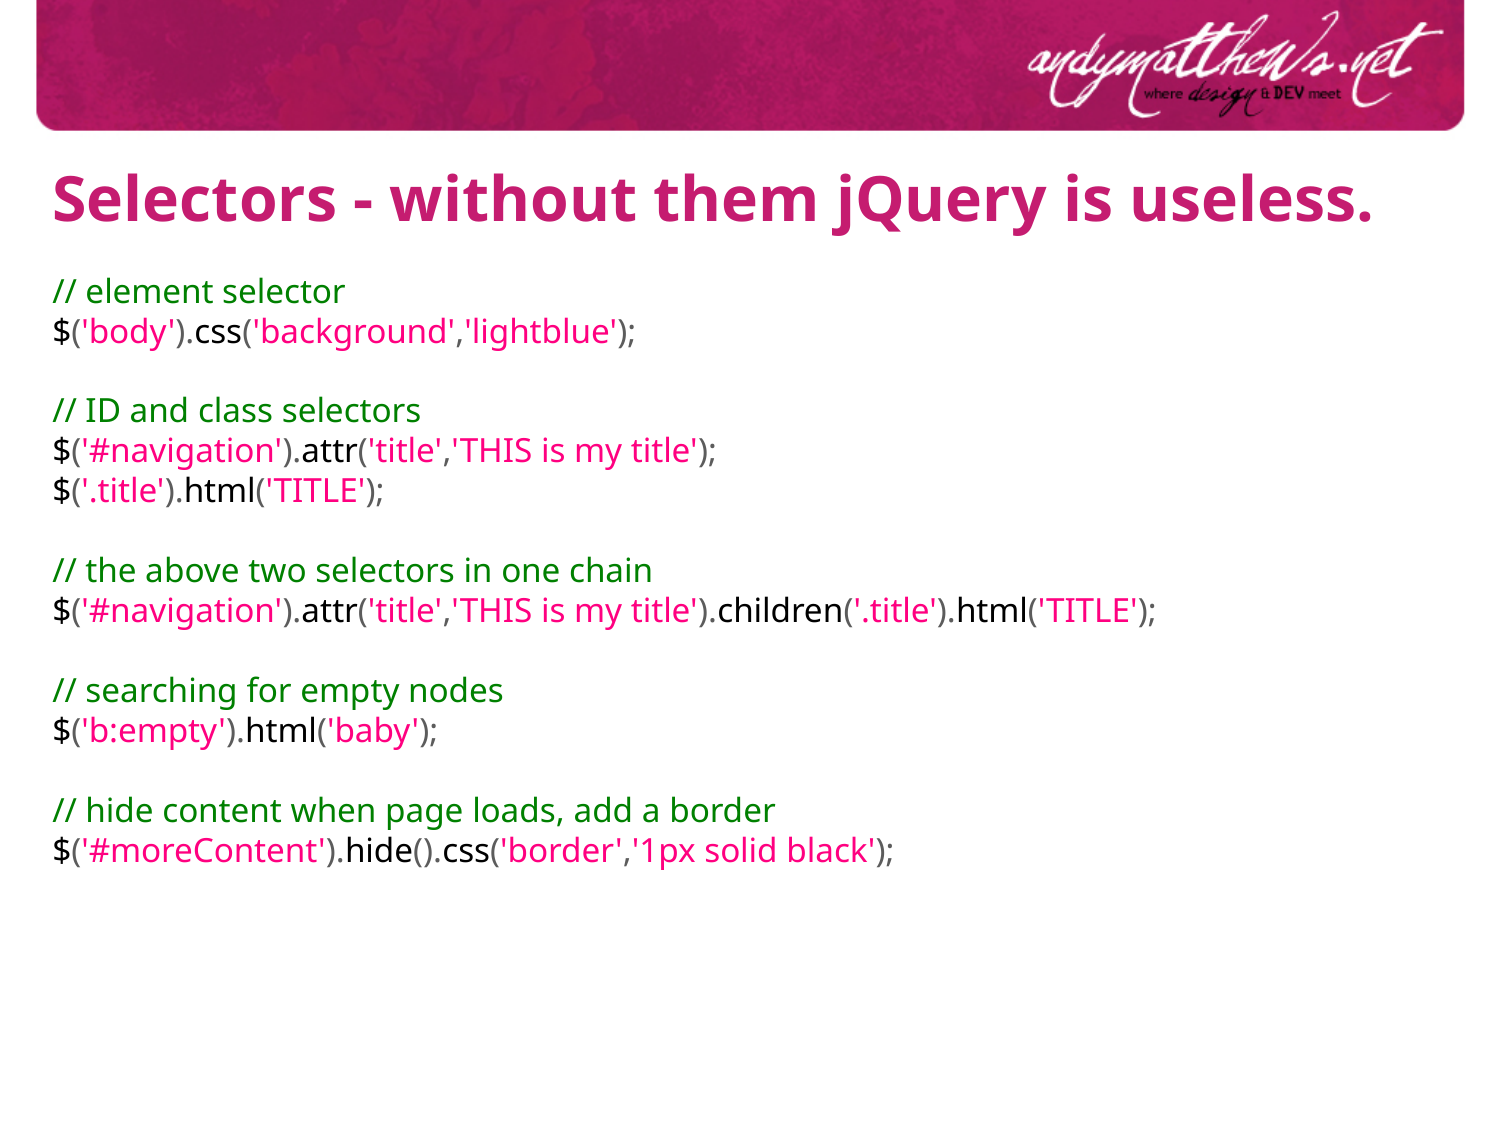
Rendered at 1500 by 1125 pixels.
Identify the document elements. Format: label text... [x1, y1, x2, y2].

picture [0, 0, 1500, 1125]
text_box Selectors - without them jQuery is useless. [37, 149, 1463, 244]
text_box // element selector $('body').css('background','lightblue'); // ID and class selectors $('#navigation').attr('title','THIS is my title'); $('.title').html('TITLE'); // the above two selectors in one chain $('#navigation').attr('title','THIS is my title').children('.title').html('TITLE'); // searching for empty nodes $('b:empty').html('baby'); // hide content when page loads, add a border $('#moreContent').hide().css('border','1px solid black'); [37, 262, 1463, 1088]
